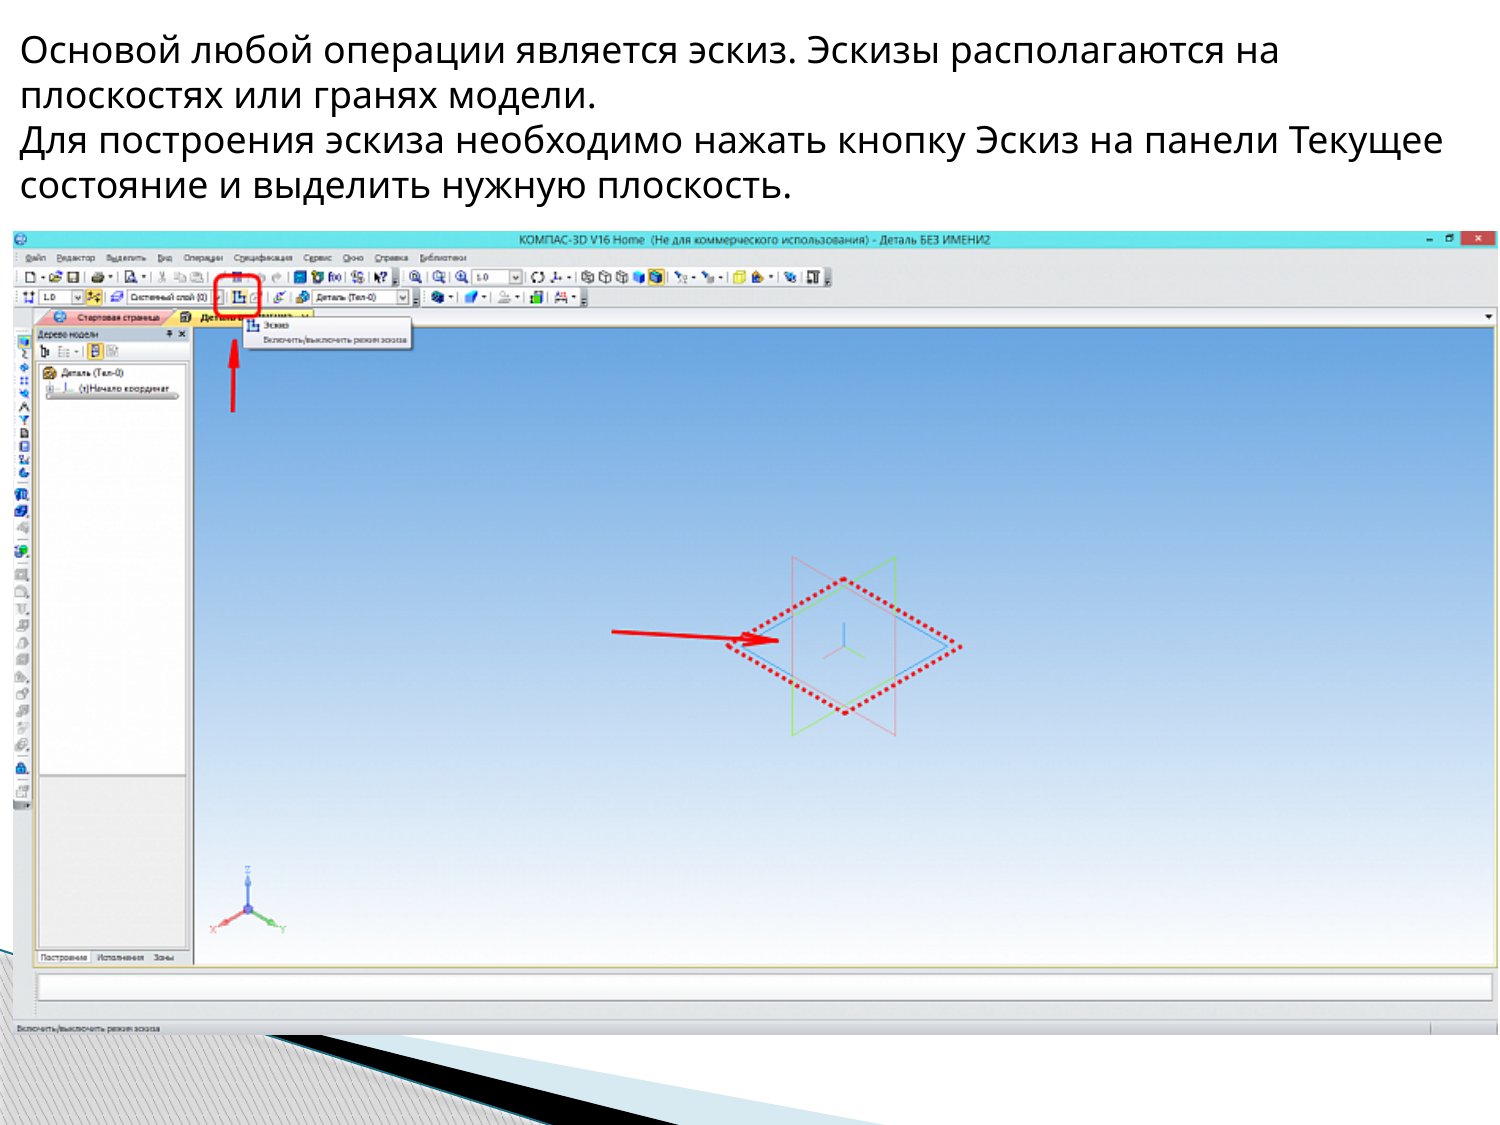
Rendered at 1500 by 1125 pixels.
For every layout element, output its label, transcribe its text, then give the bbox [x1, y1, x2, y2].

picture [13, 231, 1498, 1036]
text_box Основой любой операции является эскиз. Эскизы располагаются на плоскостях или гранях модели. Для построения эскиза необходимо нажать кнопку Эскиз на панели Текущее состояние и выделить нужную плоскость. [4, 19, 1471, 214]
